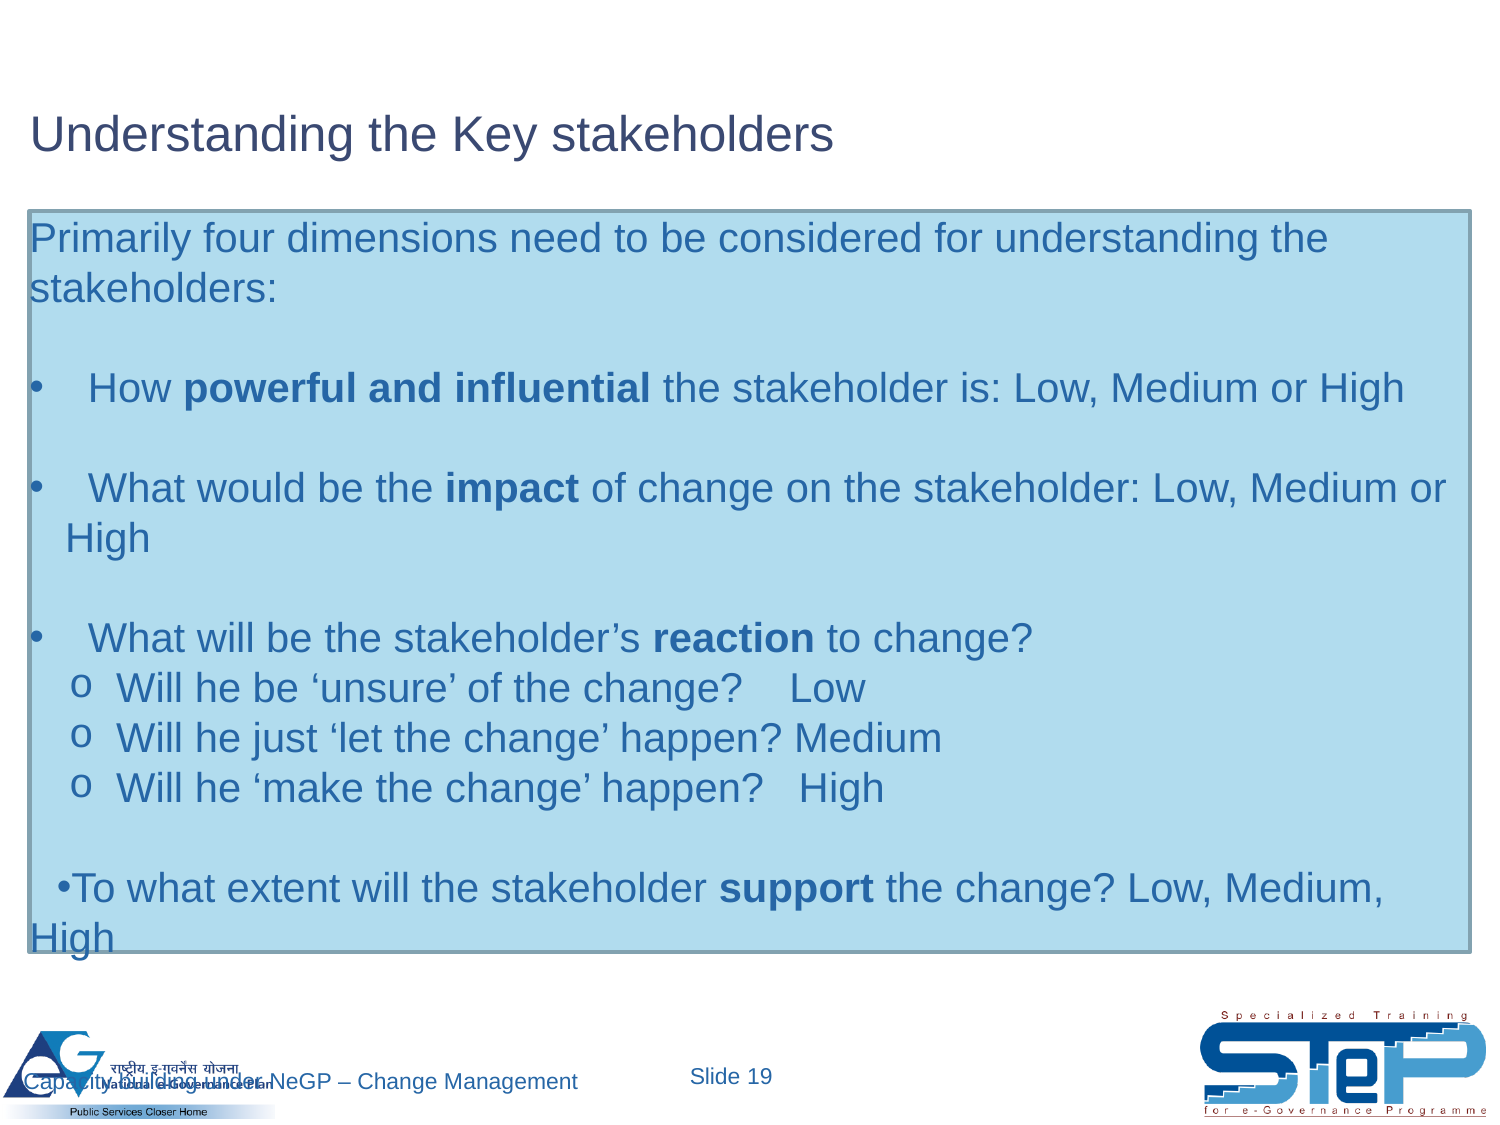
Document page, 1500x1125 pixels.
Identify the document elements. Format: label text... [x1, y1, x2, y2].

picture [2, 1031, 275, 1119]
text_box Primarily four dimensions need to be considered for understanding the stakeholders: How powerful and influential the stakeholder is: Low, Medium or High What would be the impact of change on the stakeholder: Low, Medium or High What will be the stakeholder’s reaction to change? Will he be ‘unsure’ of the change? Low Will he just ‘let the change’ happen? Medium Will he ‘make the change’ happen? High To what extent will the stakeholder support the change? Low, Medium, High [27, 209, 1472, 954]
title Understanding the Key stakeholders [29, 101, 1459, 209]
picture [1200, 1011, 1486, 1117]
